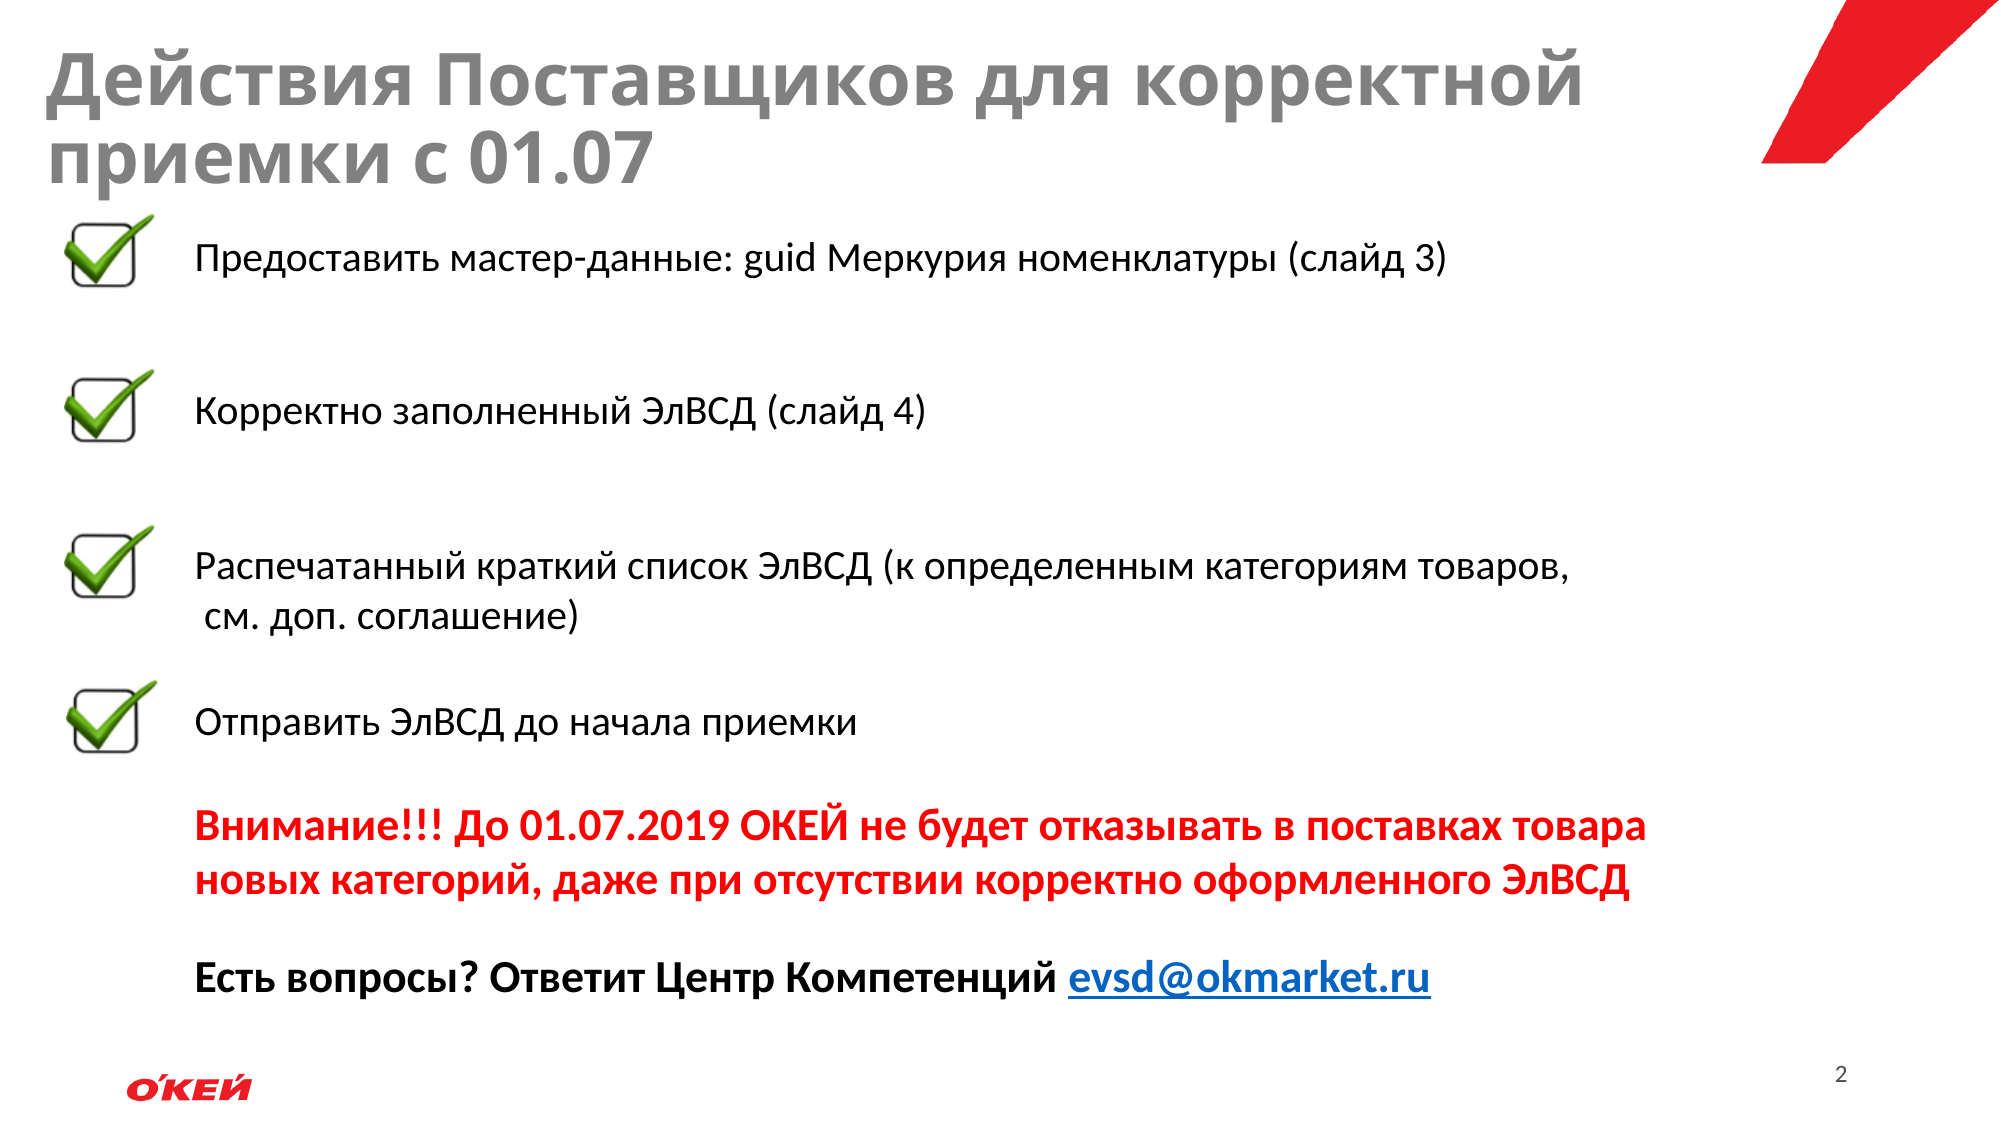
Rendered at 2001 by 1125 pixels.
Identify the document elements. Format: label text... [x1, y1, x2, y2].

list Отправить ЭлВСД до начала приемки [179, 685, 1593, 753]
list Корректно заполненный ЭлВСД (слайд 4) [179, 375, 1593, 442]
picture [66, 678, 159, 760]
list Распечатанный краткий список ЭлВСД (к определенным категориям товаров, см. доп. соглашение) [179, 530, 1593, 597]
text_box Действия Поставщиков для корректной приемки с 01.07 [31, 34, 1846, 208]
picture [64, 367, 156, 449]
slide_number 2 [1412, 1042, 1863, 1103]
picture [64, 523, 156, 605]
list Предоставить мастер-данные: guid Меркурия номенклатуры (слайд 3) [179, 222, 1593, 294]
picture [64, 212, 156, 294]
list Есть вопросы? Ответит Центр Компетенций evsd@okmarket.ru [179, 939, 1703, 1021]
list Внимание!!! До 01.07.2019 ОКЕЙ не будет отказывать в поставках товара новых категорий, даже при отсутствии корректно оформленного ЭлВСД [179, 786, 1703, 921]
